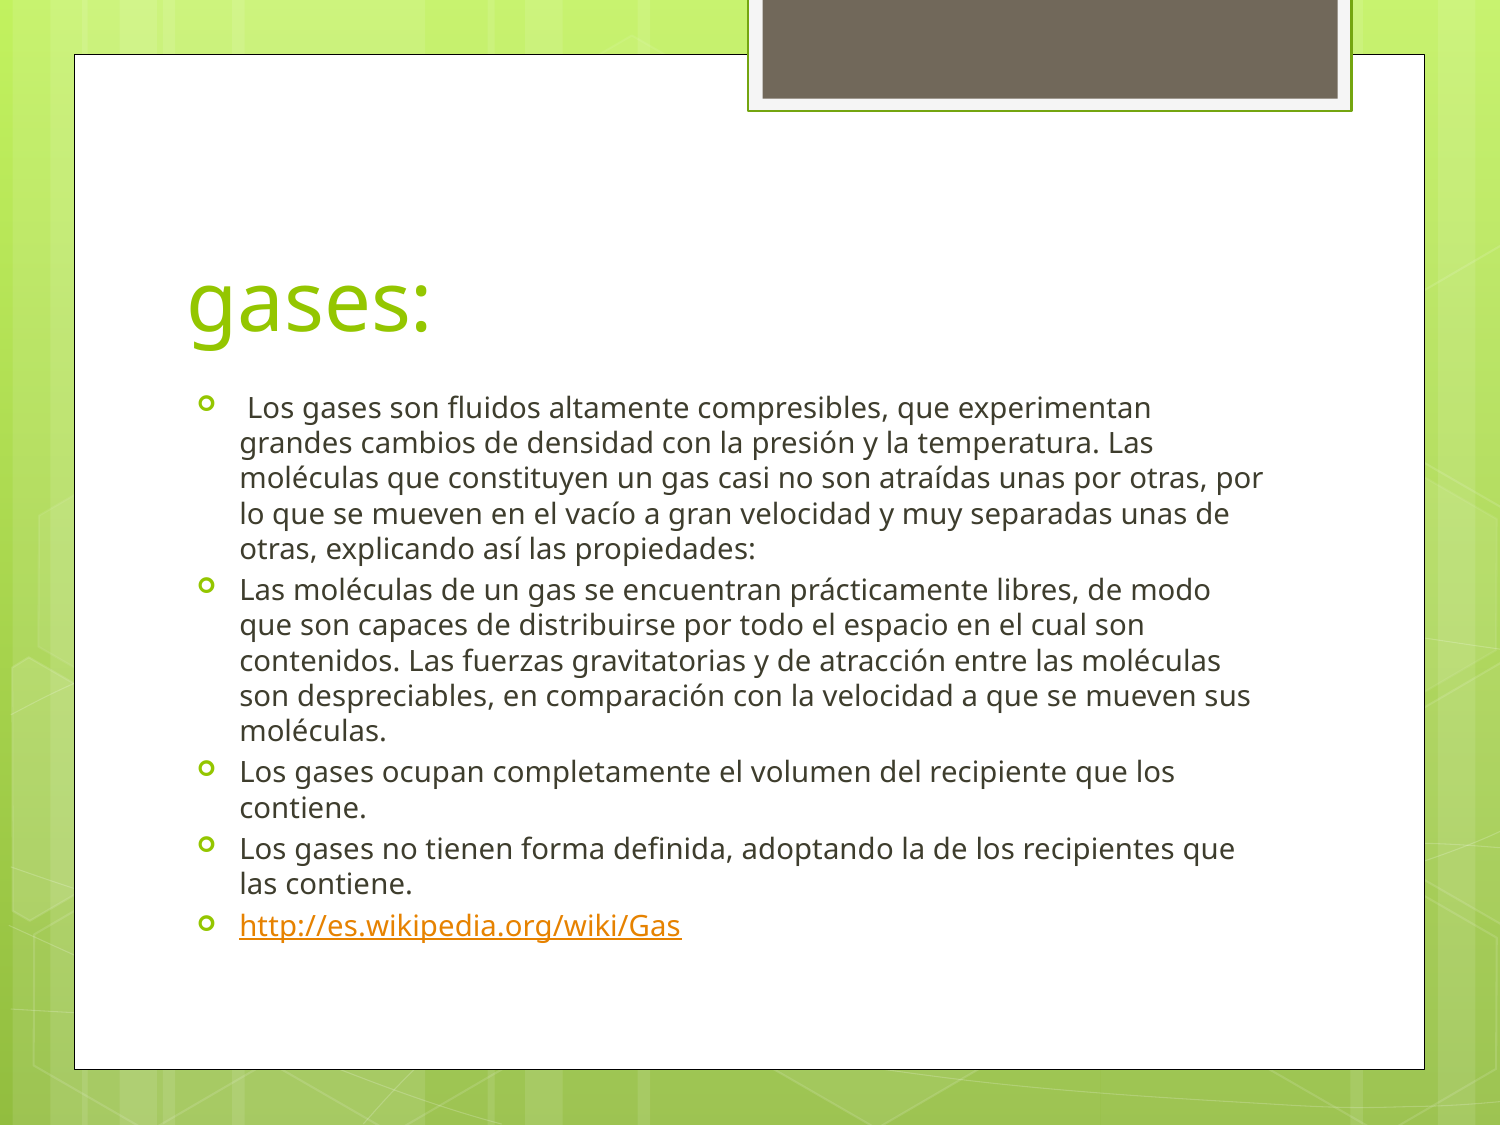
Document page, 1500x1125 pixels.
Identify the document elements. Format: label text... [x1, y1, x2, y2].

title gases: [171, 168, 1324, 357]
list Los gases son fluidos altamente compresibles, que experimentan grandes cambios de densidad con la presión y la temperatura. Las moléculas que constituyen un gas casi no son atraídas unas por otras, por lo que se mueven en el vacío a gran velocidad y muy separadas unas de otras, explicando así las propiedades: Las moléculas de un gas se encuentran prácticamente libres, de modo que son capaces de distribuirse por todo el espacio en el cual son contenidos. Las fuerzas gravitatorias y de atracción entre las moléculas son despreciables, en comparación con la velocidad a que se mueven sus moléculas. Los gases ocupan completamente el volumen del recipiente que los contiene. Los gases no tienen forma definida, adoptando la de los recipientes que las contiene. http://es.wikipedia.org/wiki/Gas [171, 381, 1283, 957]
